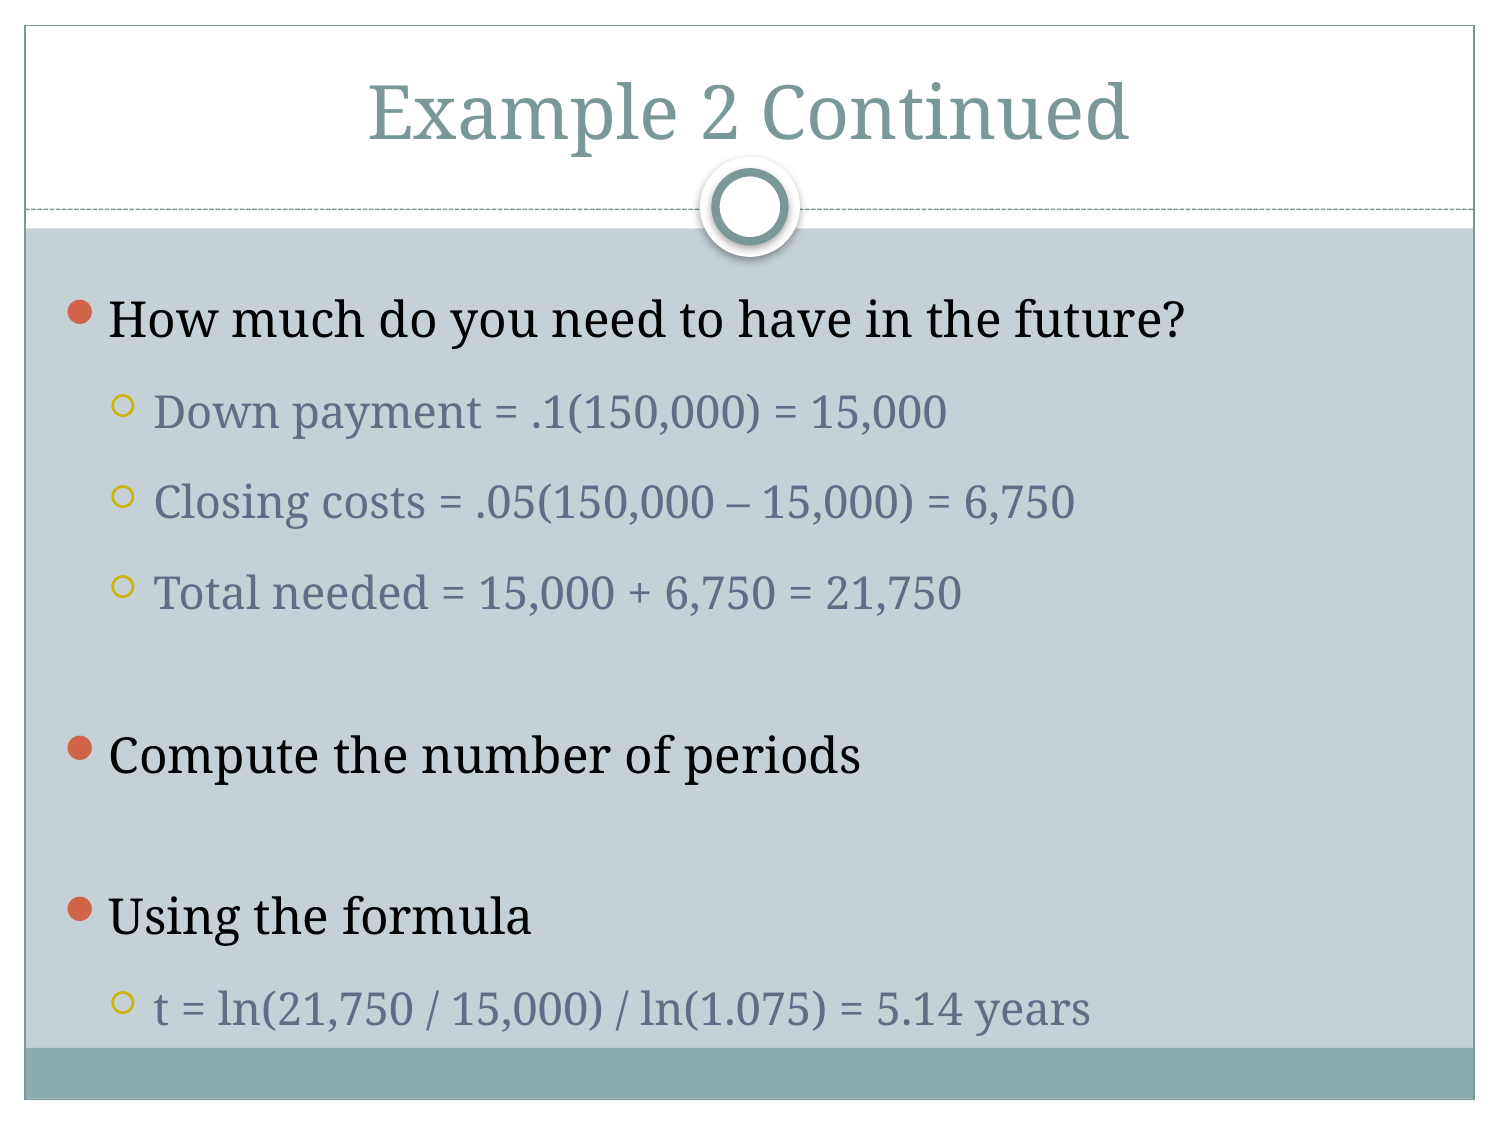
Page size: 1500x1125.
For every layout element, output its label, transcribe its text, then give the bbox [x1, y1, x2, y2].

title Example 2 Continued [49, 37, 1450, 162]
list How much do you need to have in the future? Down payment = .1(150,000) = 15,000 Closing costs = .05(150,000 – 15,000) = 6,750 Total needed = 15,000 + 6,750 = 21,750 Compute the number of periods Using the formula t = ln(21,750 / 15,000) / ln(1.075) = 5.14 years [49, 250, 1445, 1050]
